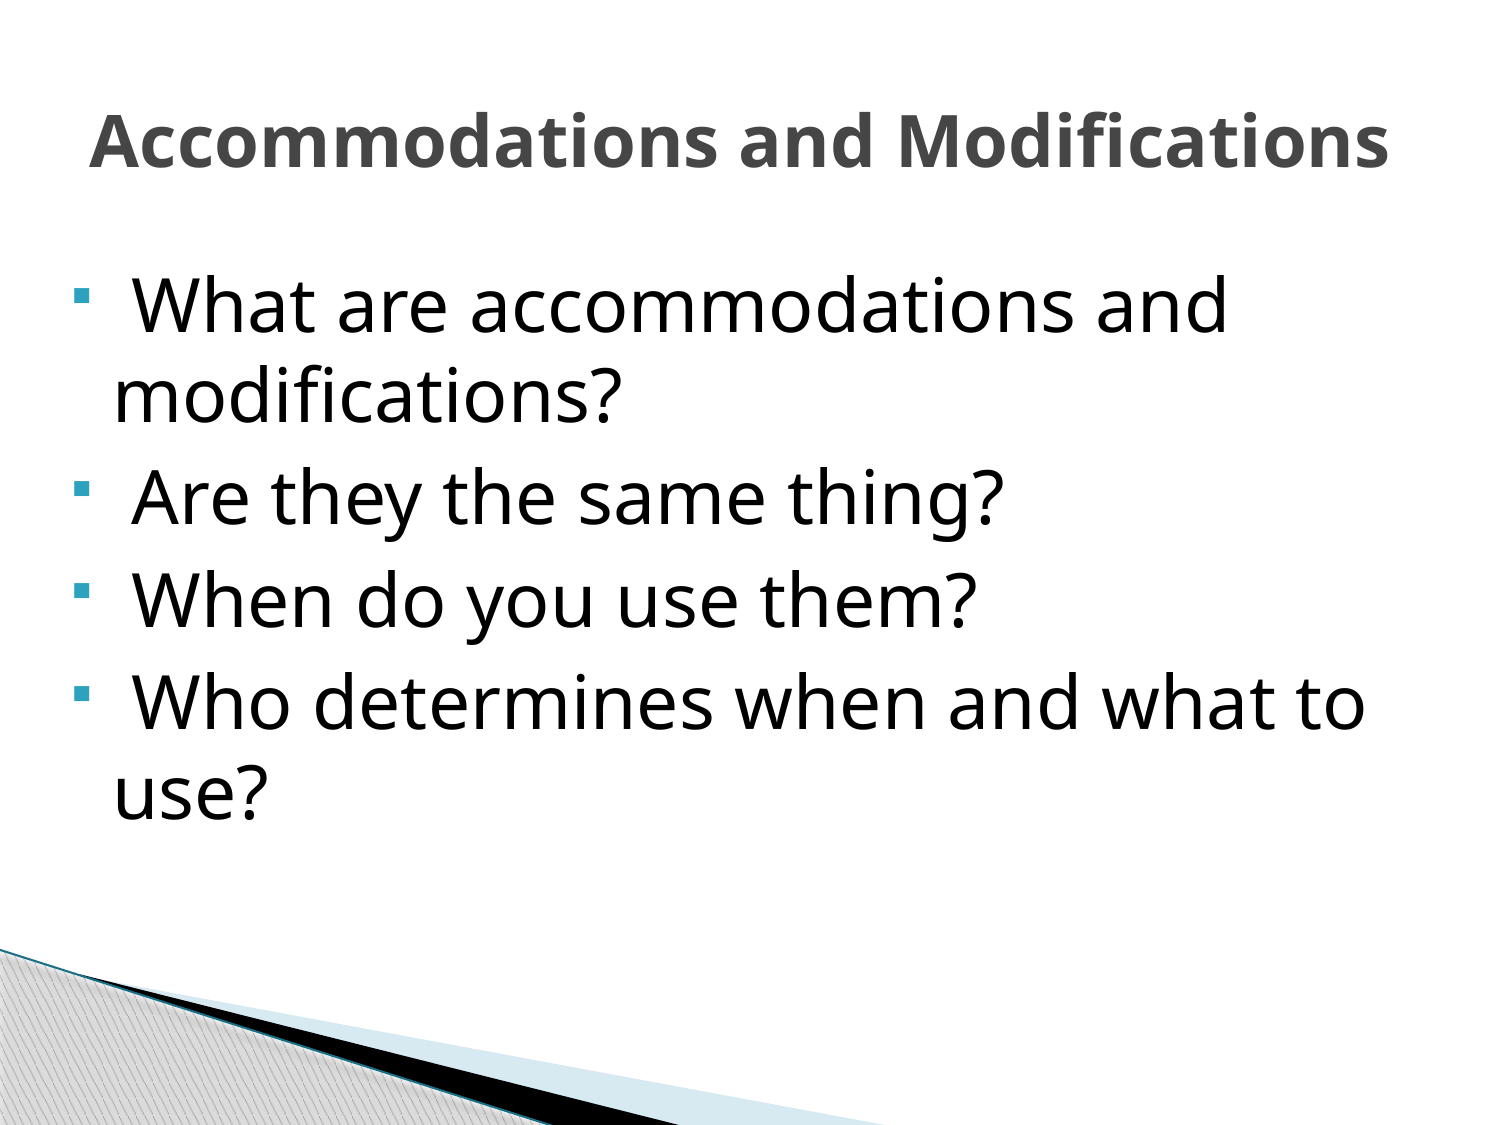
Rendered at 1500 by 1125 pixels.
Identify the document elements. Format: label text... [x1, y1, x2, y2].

list What are accommodations and modifications? Are they the same thing? When do you use them? Who determines when and what to use? [37, 249, 1500, 1088]
title Accommodations and Modifications [75, 45, 1425, 233]
